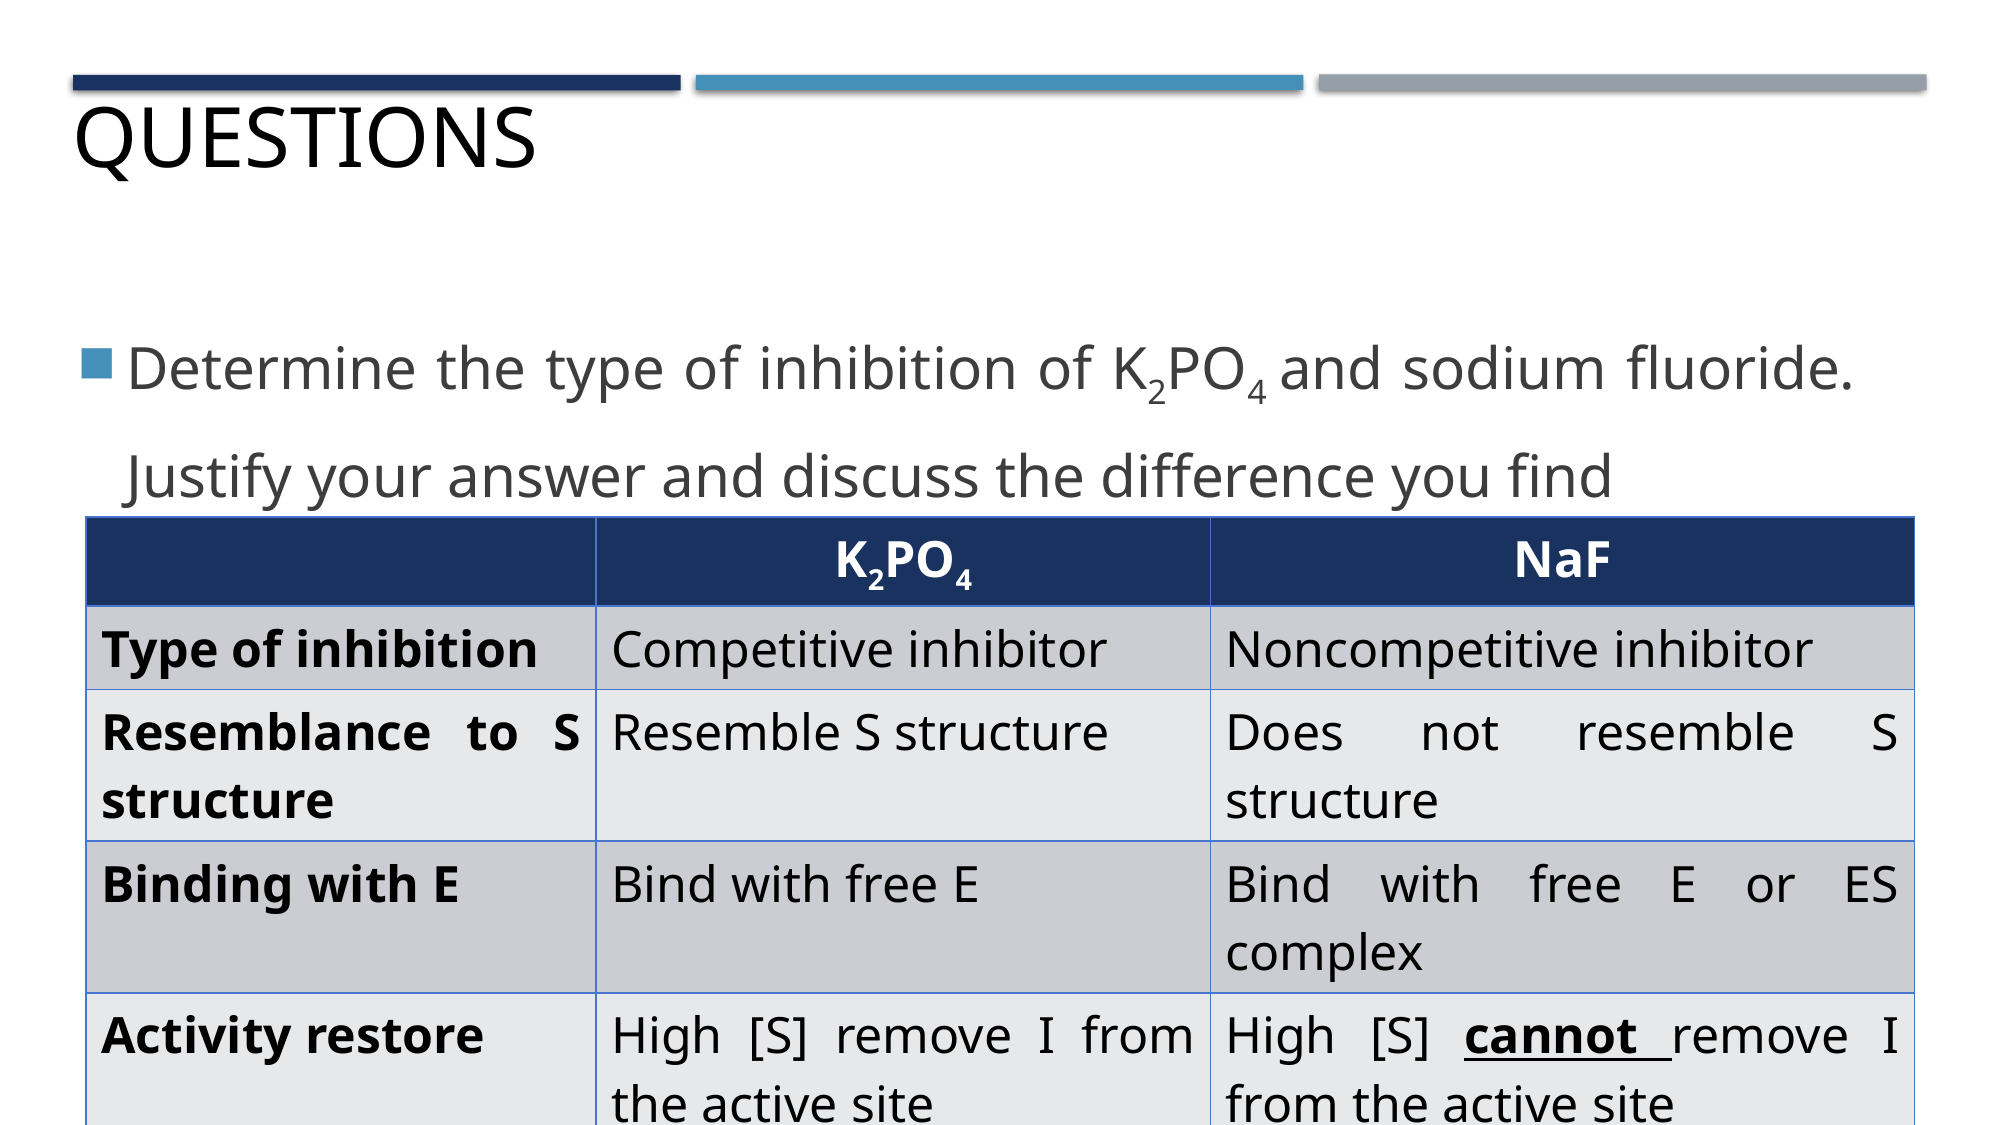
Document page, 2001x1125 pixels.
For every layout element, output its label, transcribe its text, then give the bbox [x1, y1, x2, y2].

table_cell High [S] remove I from the active site [597, 994, 1210, 1125]
title Questions [57, 25, 1867, 192]
table_cell High [S] cannot remove I from the active site [1211, 994, 1914, 1125]
table_header K2PO4 [597, 518, 1210, 605]
table_cell Resemble S structure [597, 690, 1210, 840]
table_header [87, 518, 595, 605]
table_cell Resemblance to S structure [87, 690, 595, 840]
table_header NaF [1211, 518, 1914, 605]
list Determine the type of inhibition of K2PO4 and sodium fluoride. Justify your answer and discuss the difference you find [61, 276, 1871, 1125]
table_cell Competitive inhibitor [597, 607, 1210, 689]
table_cell Type of inhibition [87, 607, 595, 689]
table_cell Bind with free E or ES complex [1211, 842, 1914, 992]
table_cell Noncompetitive inhibitor [1211, 607, 1914, 689]
table_cell Does not resemble S structure [1211, 690, 1914, 840]
table_cell Activity restore [87, 994, 595, 1125]
table_cell Binding with E [87, 842, 595, 992]
table_cell Bind with free E [597, 842, 1210, 992]
